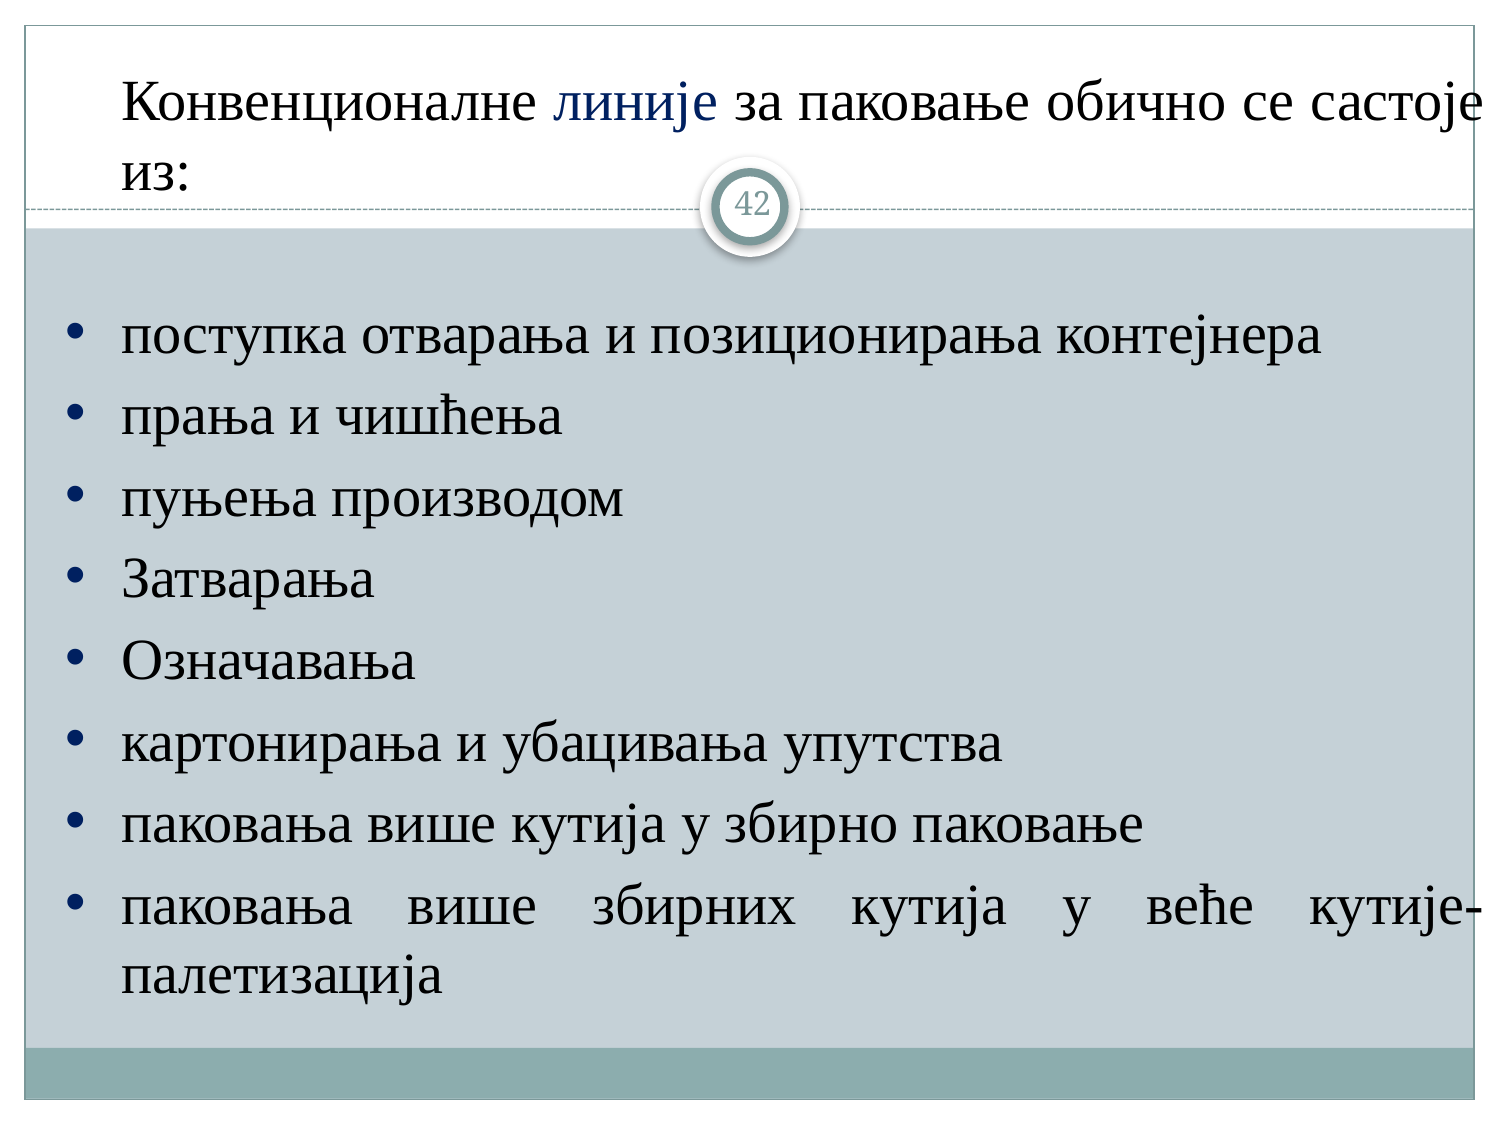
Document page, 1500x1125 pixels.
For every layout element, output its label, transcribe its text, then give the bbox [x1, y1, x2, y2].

text_box Конвенционалне линије за паковање обично се састоје из: поступка отварања и позиционирања контејнера прања и чишћења пуњења производом Затварања Означавања картонирања и убацивања упутства паковања више кутија у збирно паковање паковања више збирних кутија у веће кутије- палетизација [50, 54, 1500, 1060]
slide_number 42 [715, 168, 791, 241]
